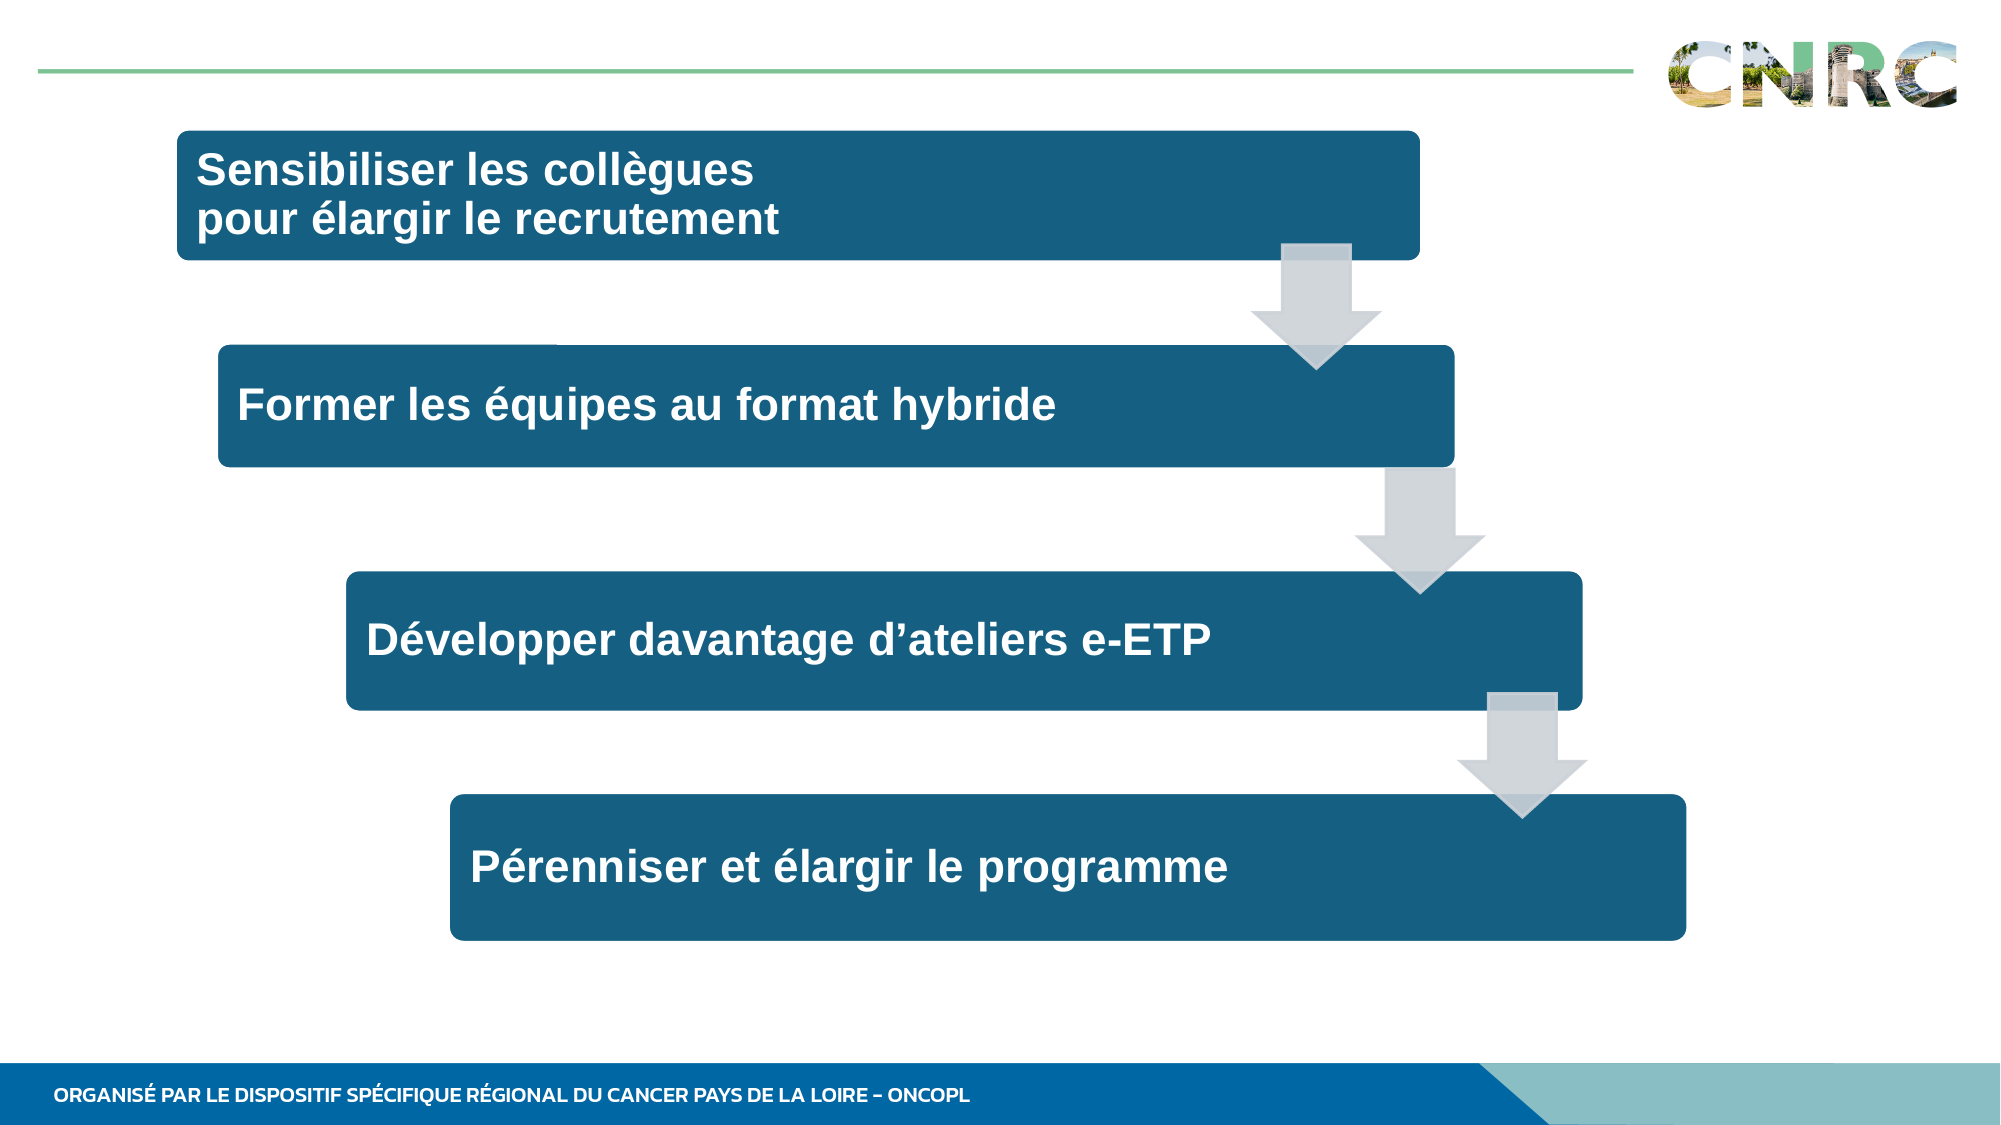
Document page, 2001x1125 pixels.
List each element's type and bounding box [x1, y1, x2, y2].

text_box [136, 98, 1687, 963]
picture [0, 0, 2001, 1125]
